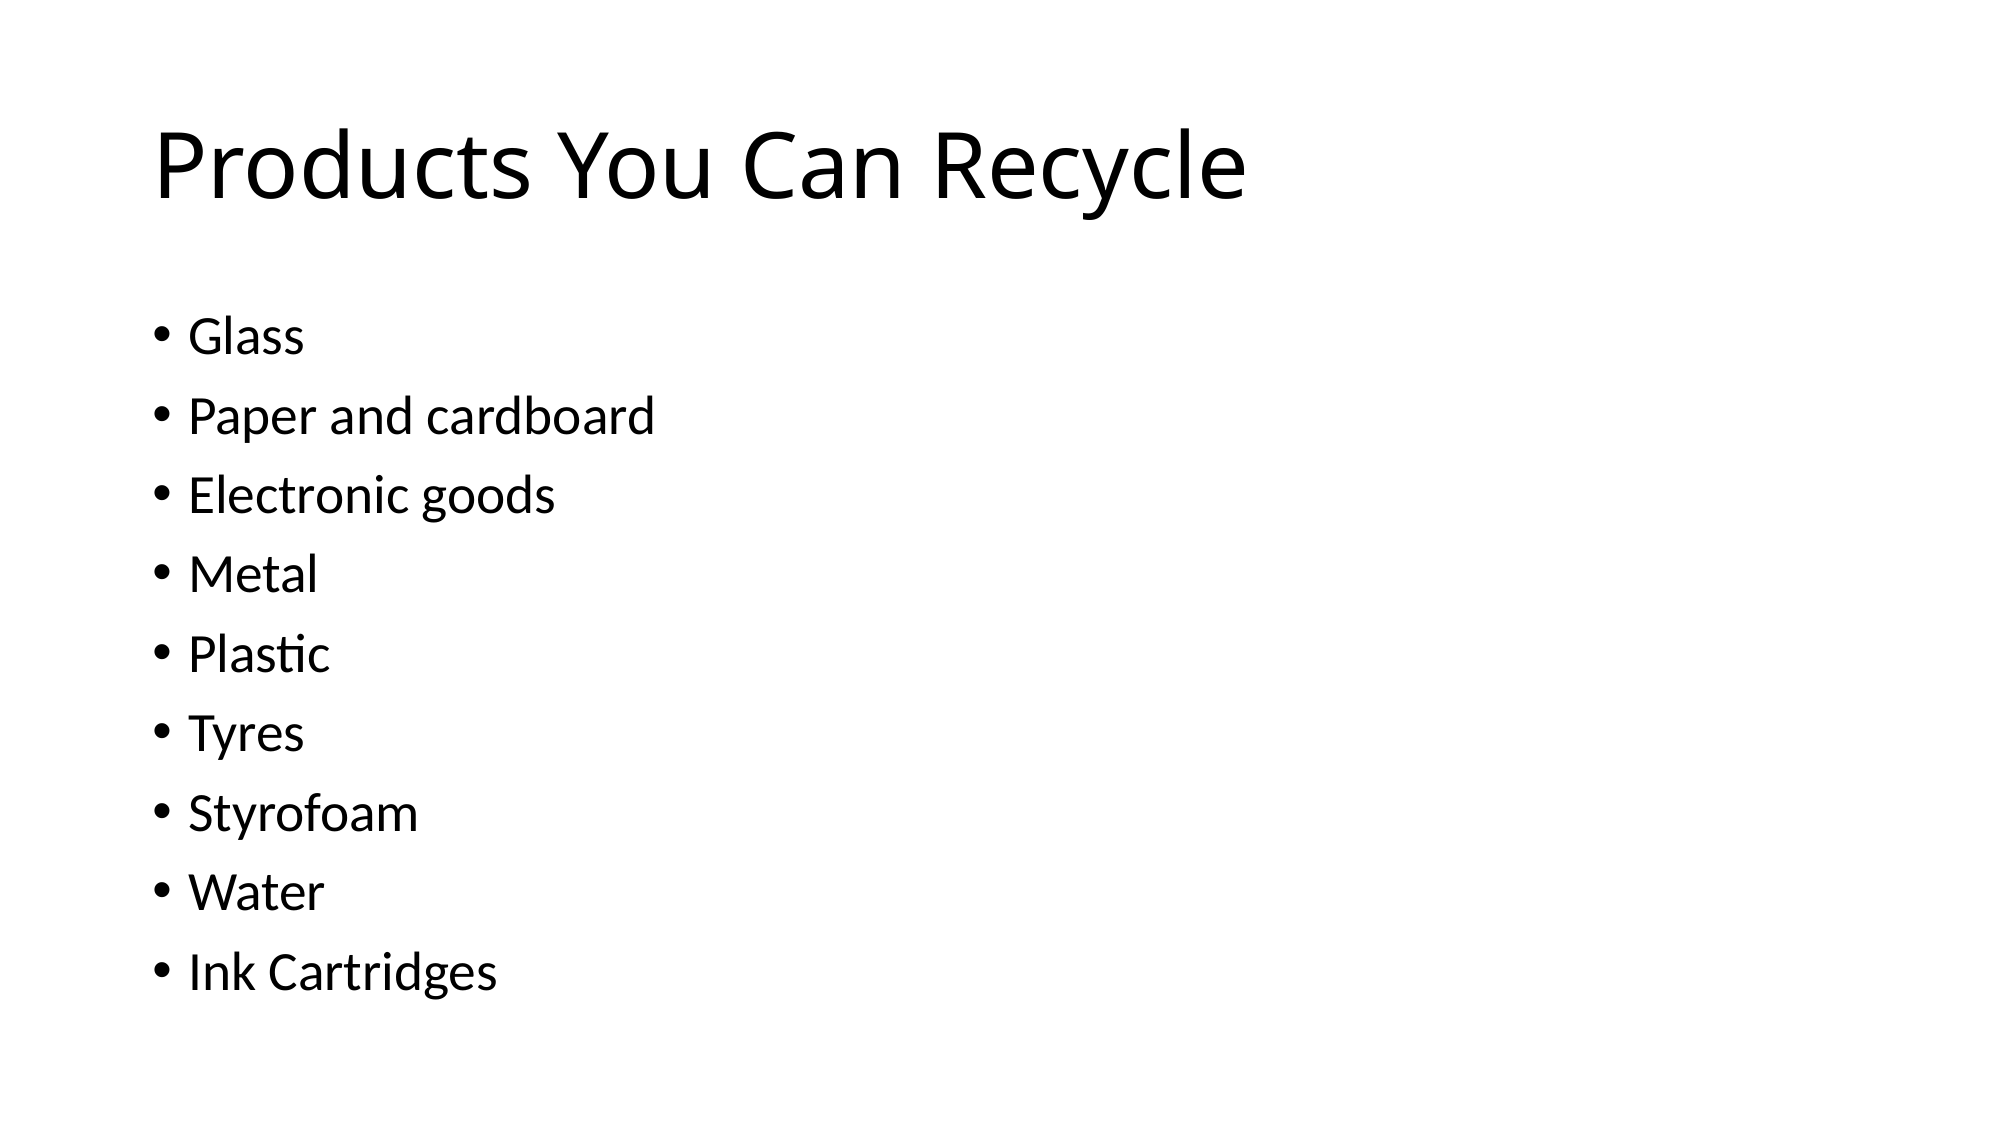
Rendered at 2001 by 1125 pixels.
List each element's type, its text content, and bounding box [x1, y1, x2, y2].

title Products You Can Recycle [137, 59, 1863, 278]
list Glass Paper and cardboard Electronic goods Metal Plastic Tyres Styrofoam Water Ink Cartridges [137, 299, 1863, 1014]
